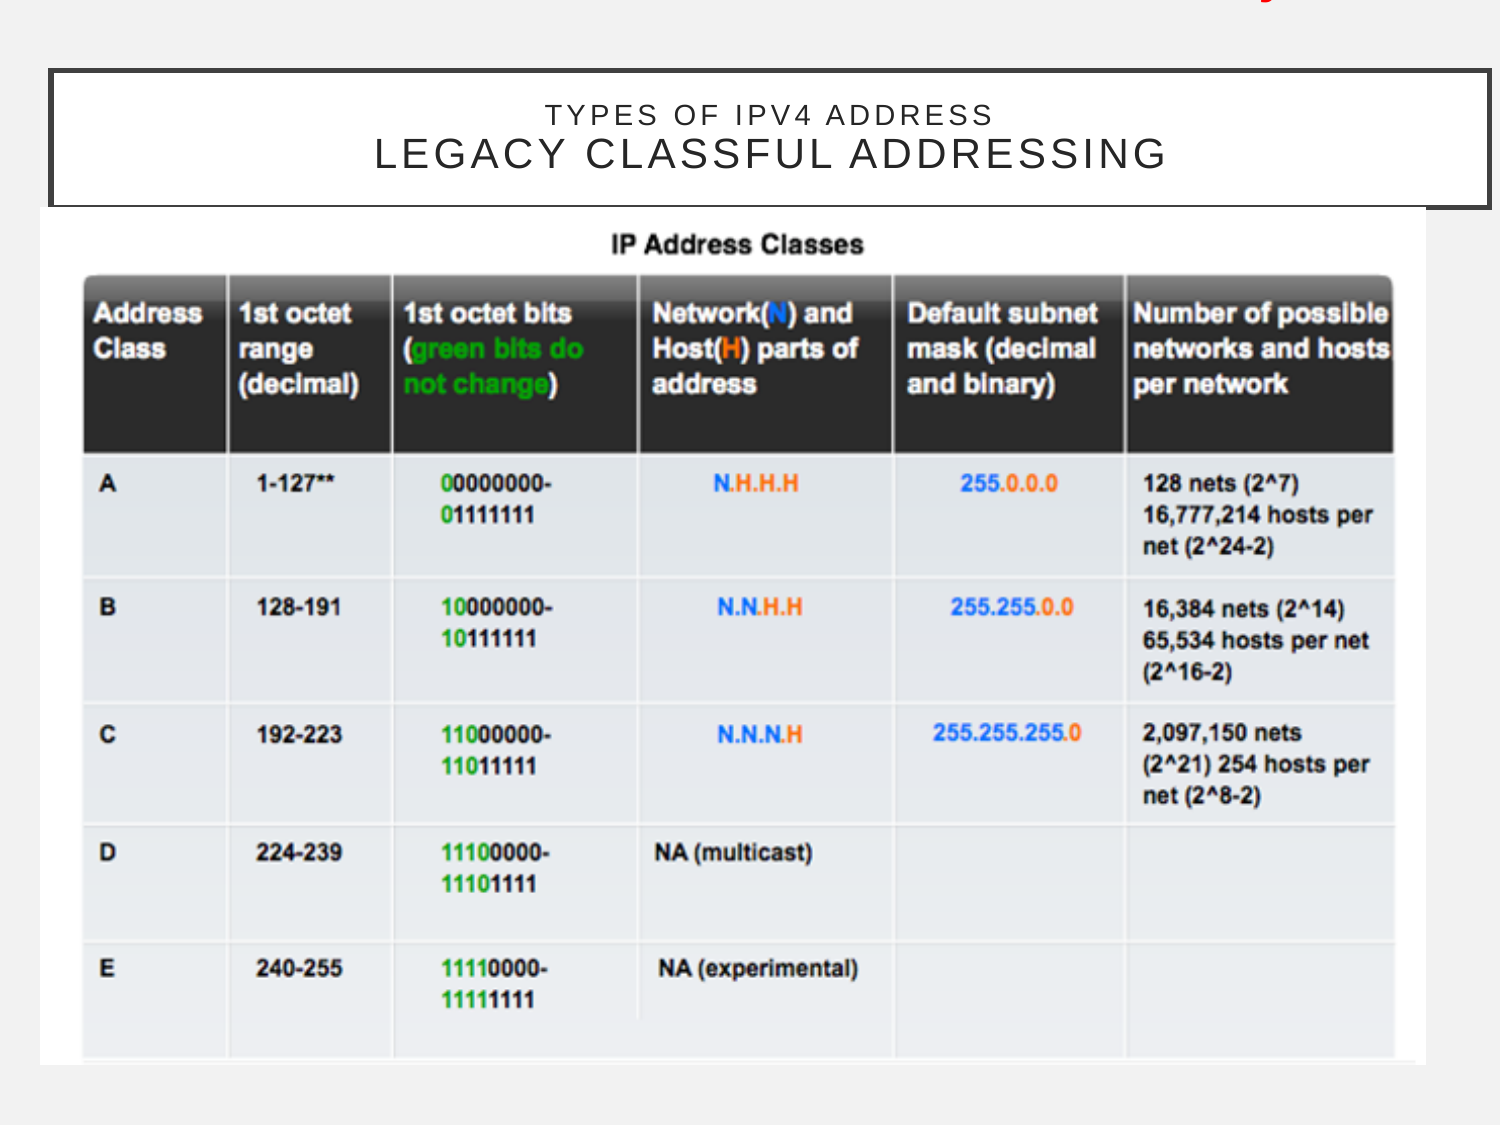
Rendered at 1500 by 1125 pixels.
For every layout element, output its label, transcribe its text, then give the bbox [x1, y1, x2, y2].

picture [40, 207, 1426, 1065]
title Types of IPv4 Address Legacy Classful Addressing [48, 68, 1492, 210]
text_box See if updated graphic with top row in text case for consistency. [521, 0, 1407, 11]
